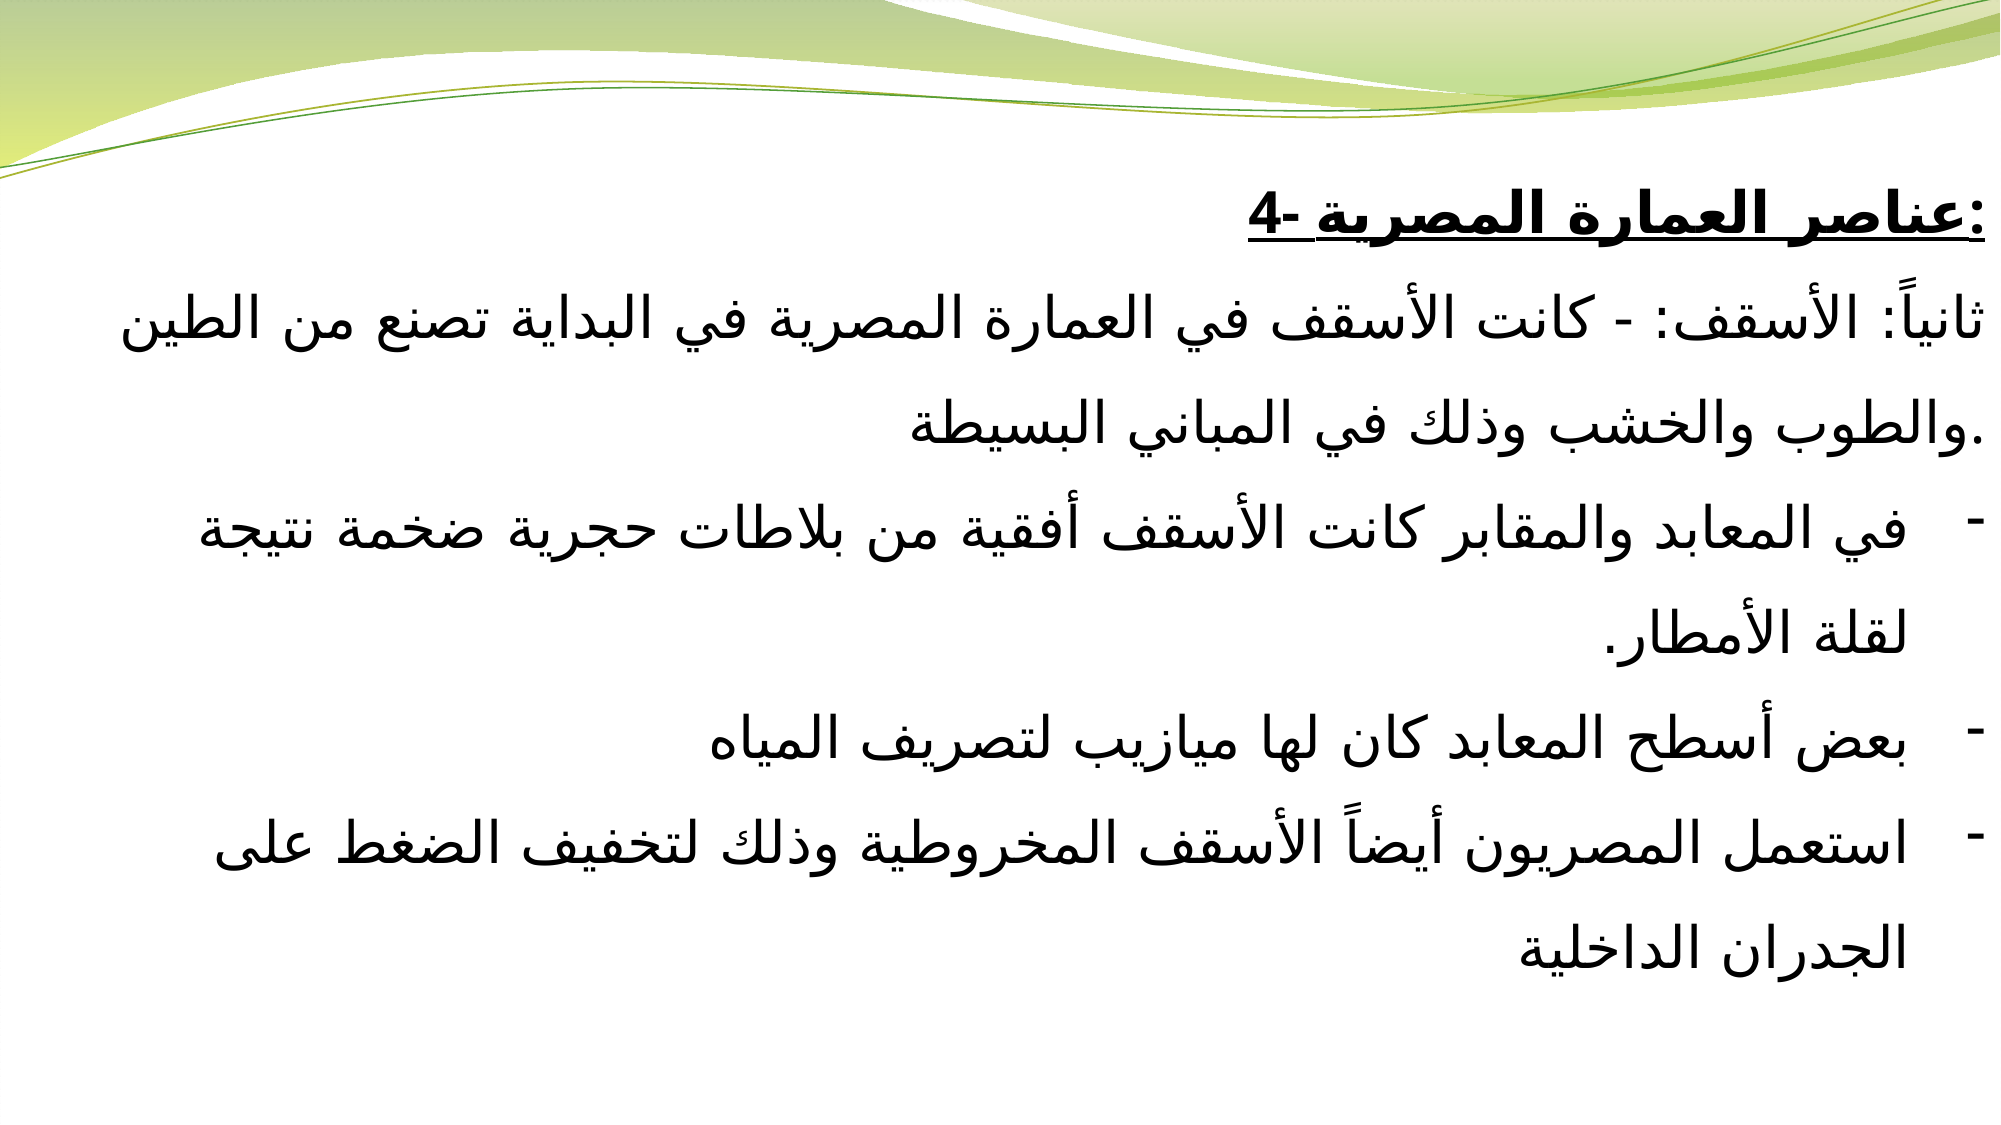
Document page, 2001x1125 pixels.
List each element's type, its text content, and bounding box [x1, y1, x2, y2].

text_box 4- عناصر العمارة المصرية: ثانياً: الأسقف: - كانت الأسقف في العمارة المصرية في البداية تصنع من الطين والطوب والخشب وذلك في المباني البسيطة. في المعابد والمقابر كانت الأسقف أفقية من بلاطات حجرية ضخمة نتيجة لقلة الأمطار. بعض أسطح المعابد كان لها ميازيب لتصريف المياه استعمل المصريون أيضاً الأسقف المخروطية وذلك لتخفيف الضغط على الجدران الداخلية [75, 132, 2000, 1093]
